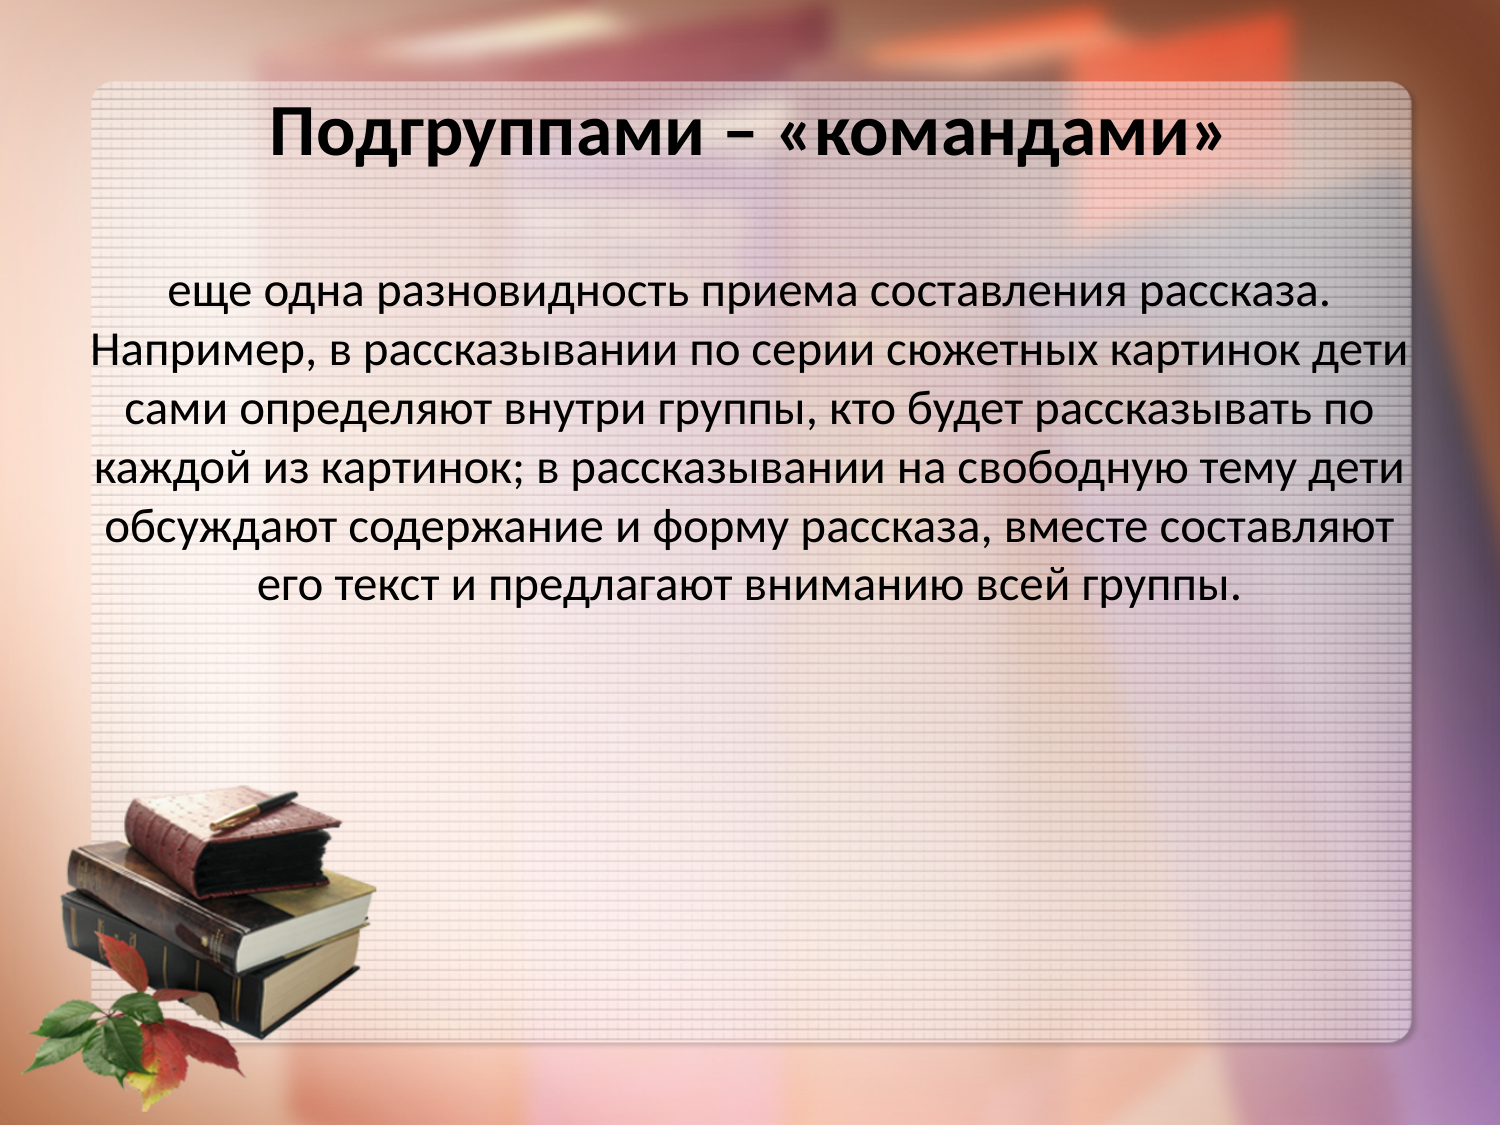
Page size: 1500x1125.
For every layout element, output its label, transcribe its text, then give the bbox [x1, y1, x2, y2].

picture [0, 0, 1500, 1125]
title Подгруппами – «командами» еще одна разновидность приема составления рассказа. Например, в рассказывании по серии сюжетных картинок дети сами определяют внутри группы, кто будет рассказывать по каждой из картинок; в рассказывании на свободную тему дети обсуждают содержание и форму рассказа, вместе составляют его текст и предлагают вниманию всей группы. [75, 45, 1425, 1000]
